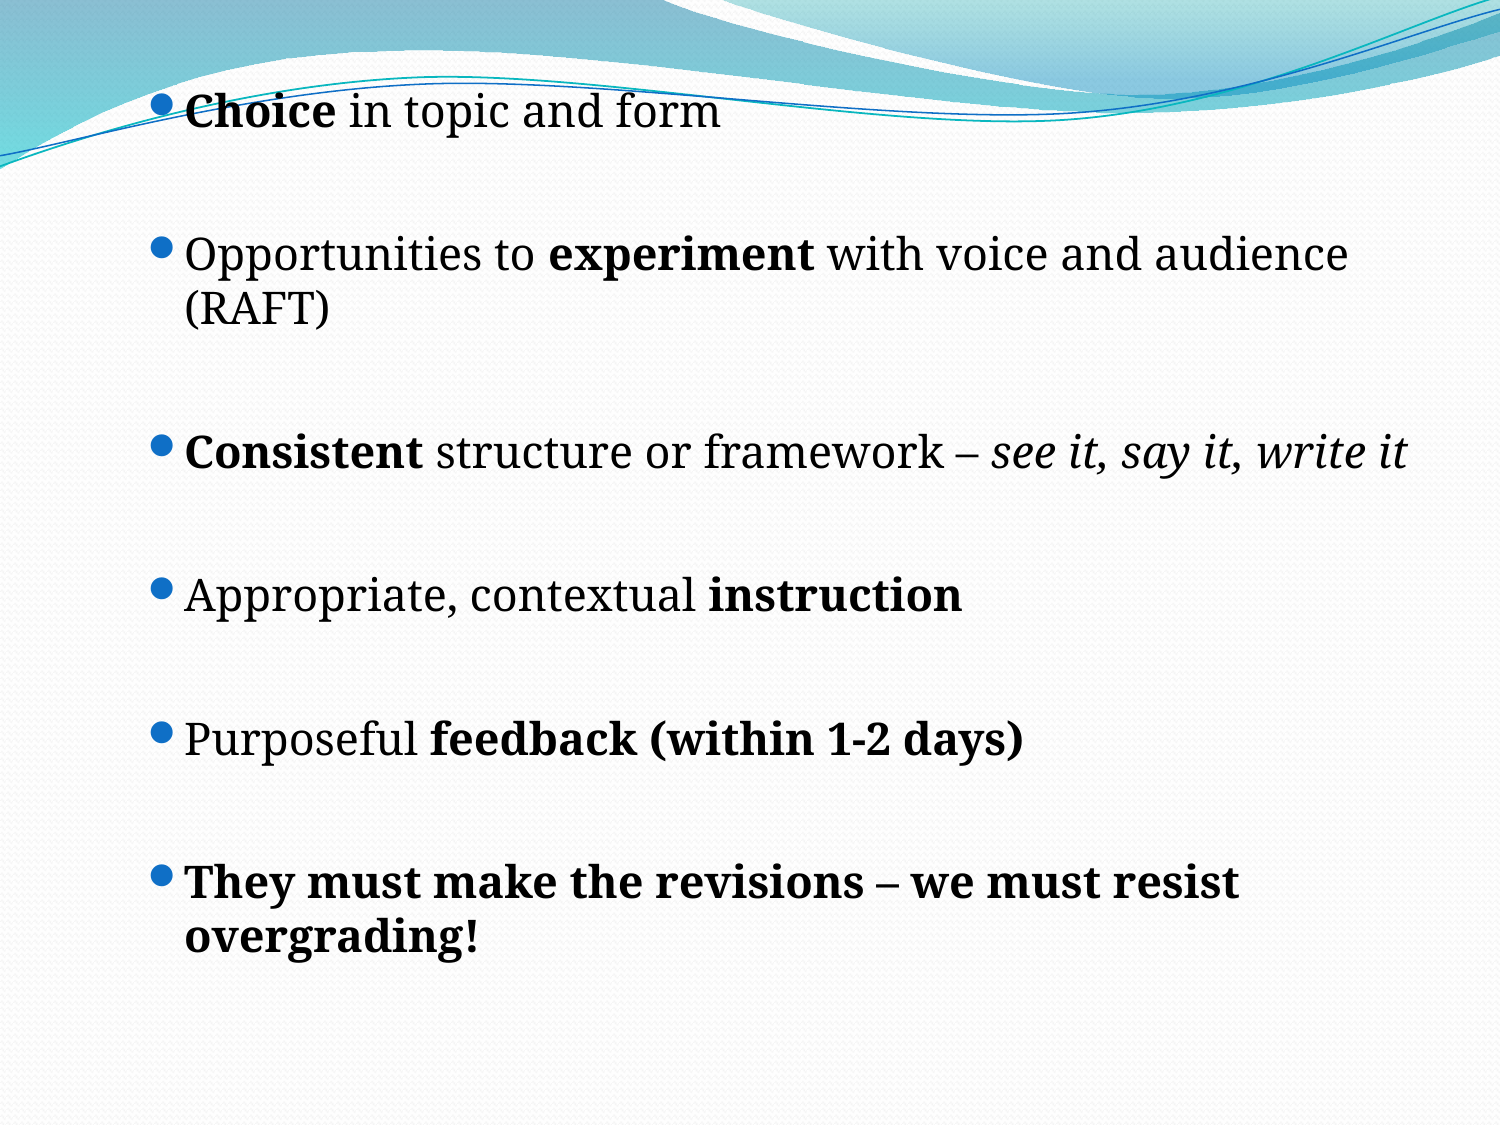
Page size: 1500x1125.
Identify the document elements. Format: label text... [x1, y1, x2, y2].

list Choice in topic and form Opportunities to experiment with voice and audience (RAFT) Consistent structure or framework – see it, say it, write it Appropriate, contextual instruction Purposeful feedback (within 1-2 days) They must make the revisions – we must resist overgrading! [75, 75, 1425, 986]
